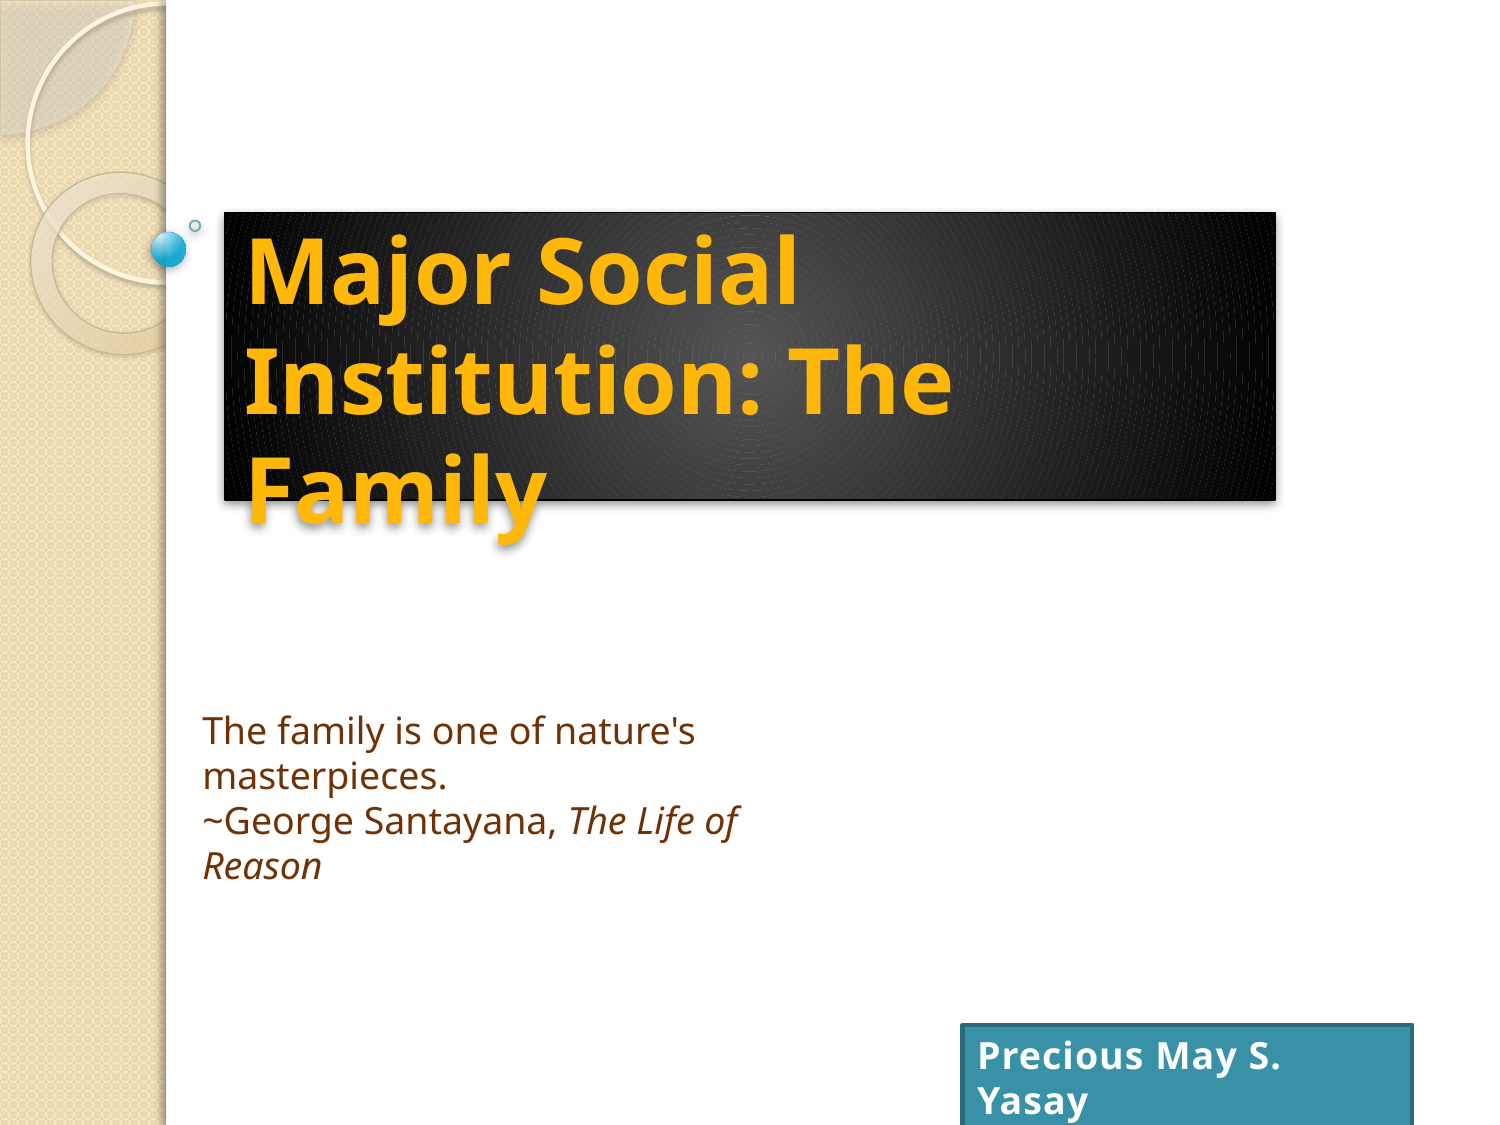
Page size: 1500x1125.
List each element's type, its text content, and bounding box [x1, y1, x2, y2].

text_box Precious May S. Yasay [960, 1023, 1414, 1125]
subtitle Major Social Institution: The Family [224, 212, 1276, 501]
text_box The family is one of nature's masterpieces. ~George Santayana, The Life of Reason [187, 699, 863, 895]
